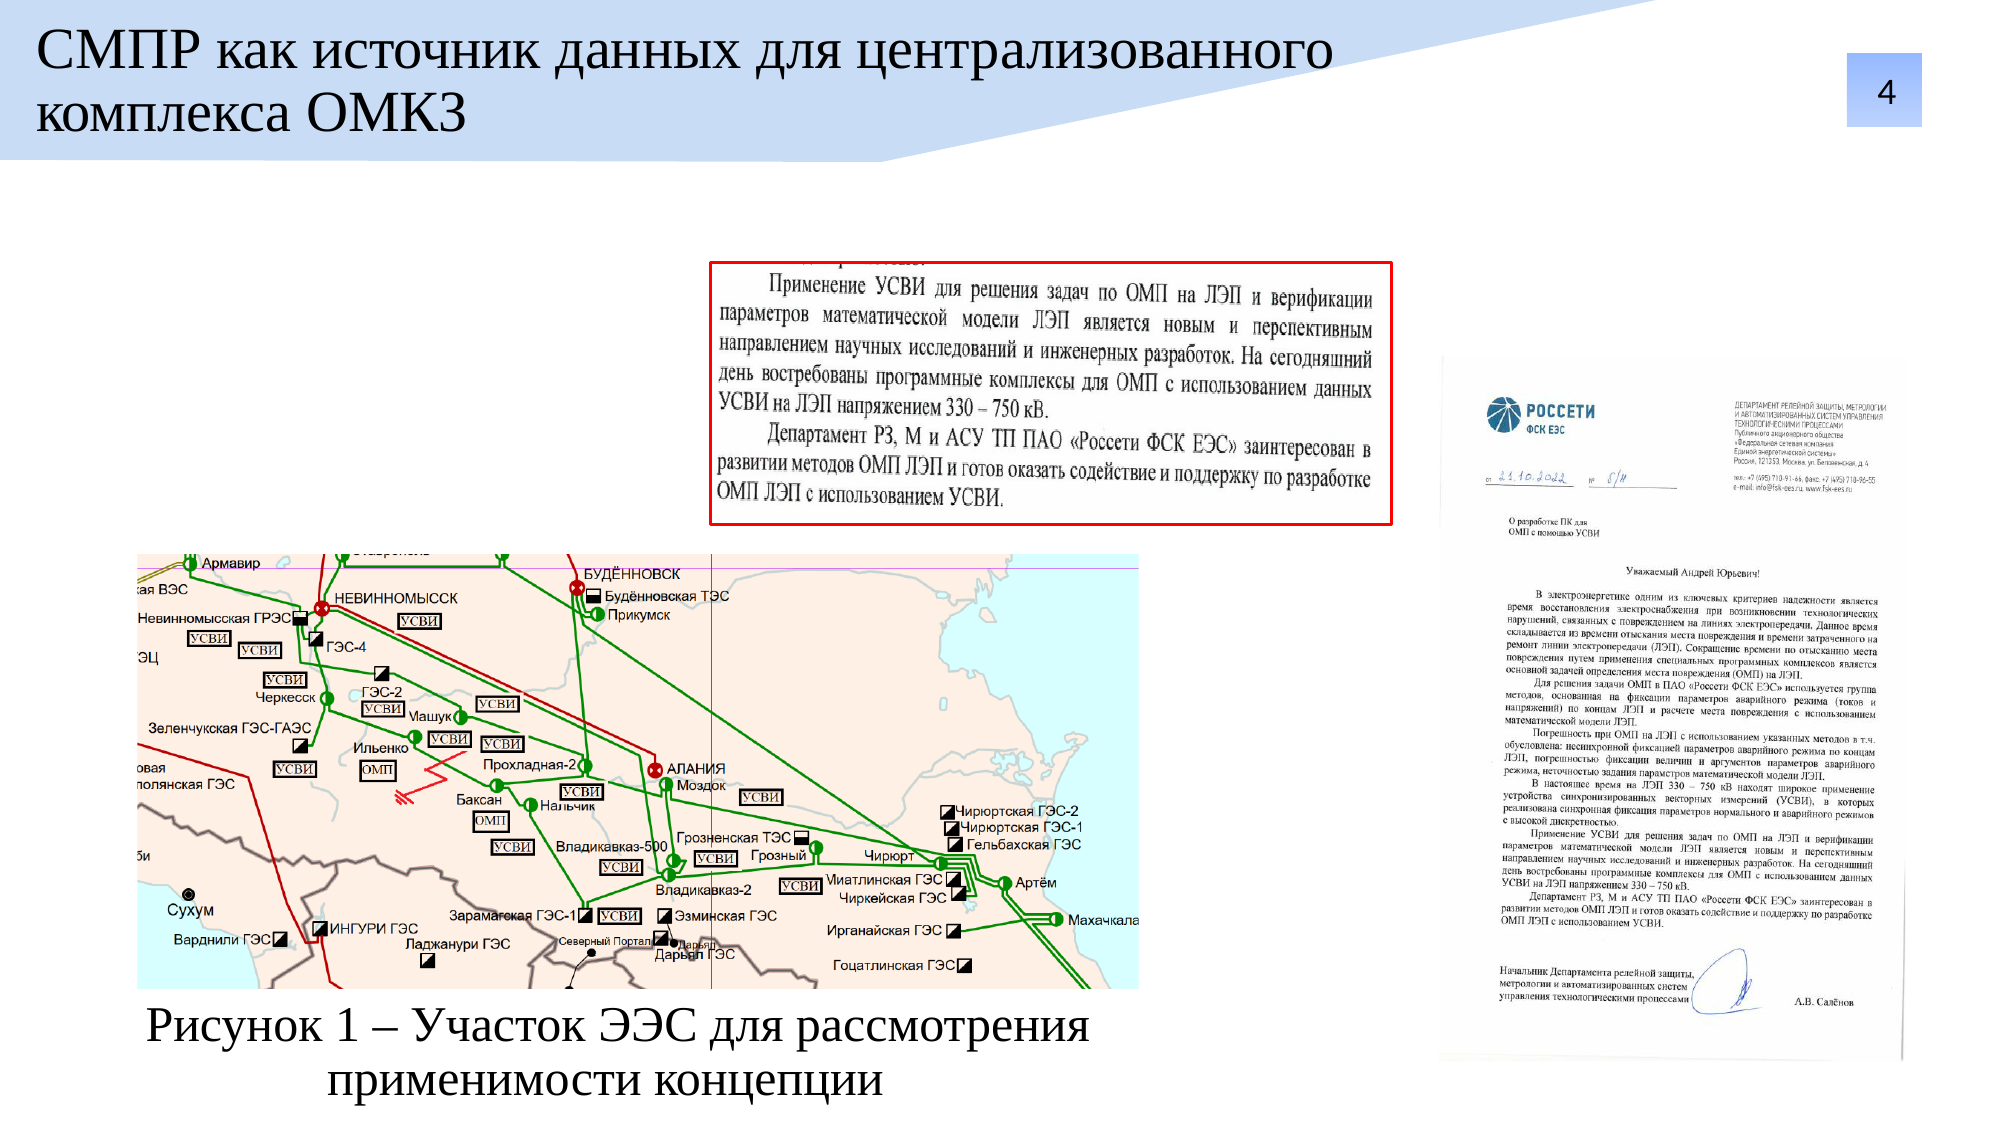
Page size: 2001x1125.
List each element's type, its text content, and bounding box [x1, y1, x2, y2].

text_box 4 [1862, 59, 1922, 120]
text_box [1846, 52, 1923, 127]
picture [1439, 356, 1906, 1062]
text_box [0, 0, 1657, 164]
text_box Рисунок 1 – Участок ЭЭС для рассмотрения применимости концепции [115, 990, 1121, 1050]
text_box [710, 262, 1392, 525]
title СМПР как источник данных для централизованного комплекса ОМКЗ [21, 23, 1391, 139]
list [137, 554, 1139, 989]
